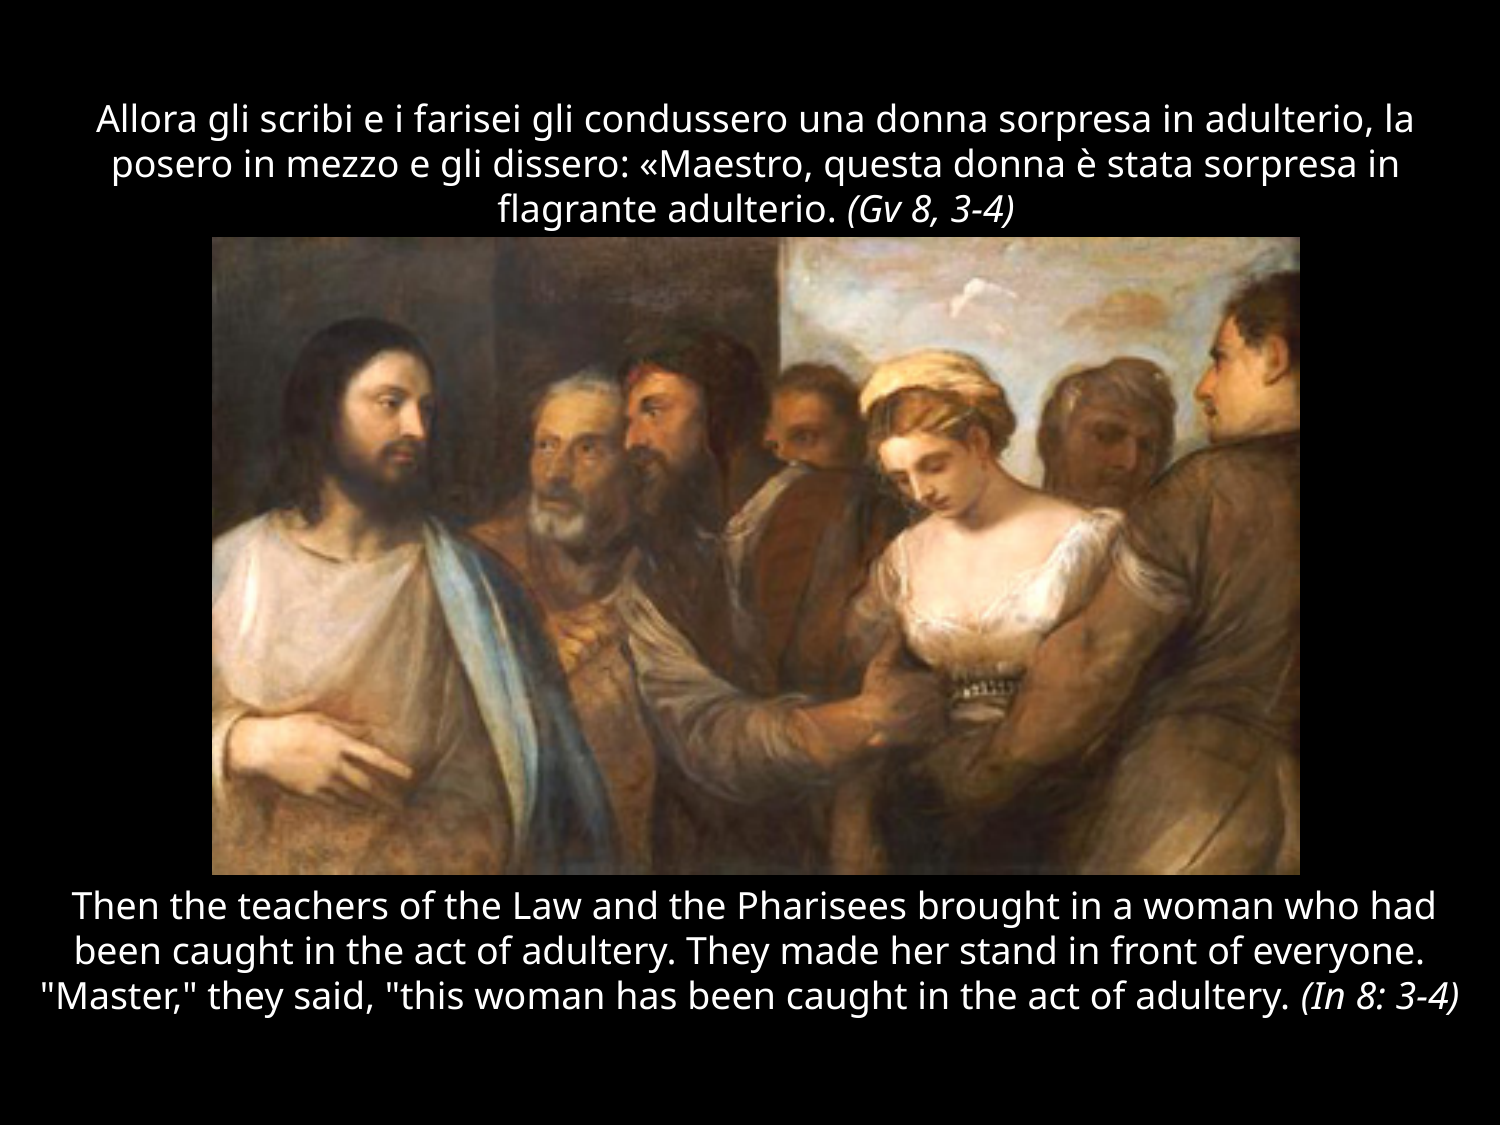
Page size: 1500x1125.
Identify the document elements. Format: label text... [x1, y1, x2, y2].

text_box Allora gli scribi e i farisei gli condussero una donna sorpresa in adulterio, la posero in mezzo e gli dissero: «Maestro, questa donna è stata sorpresa in flagrante adulterio. (Gv 8, 3-4) [49, 87, 1463, 238]
text_box Then the teachers of the Law and the Pharisees brought in a woman who had been caught in the act of adultery. They made her stand in front of everyone. "Master," they said, "this woman has been caught in the act of adultery. (In 8: 3-4) [0, 874, 1500, 1025]
picture [212, 237, 1300, 875]
